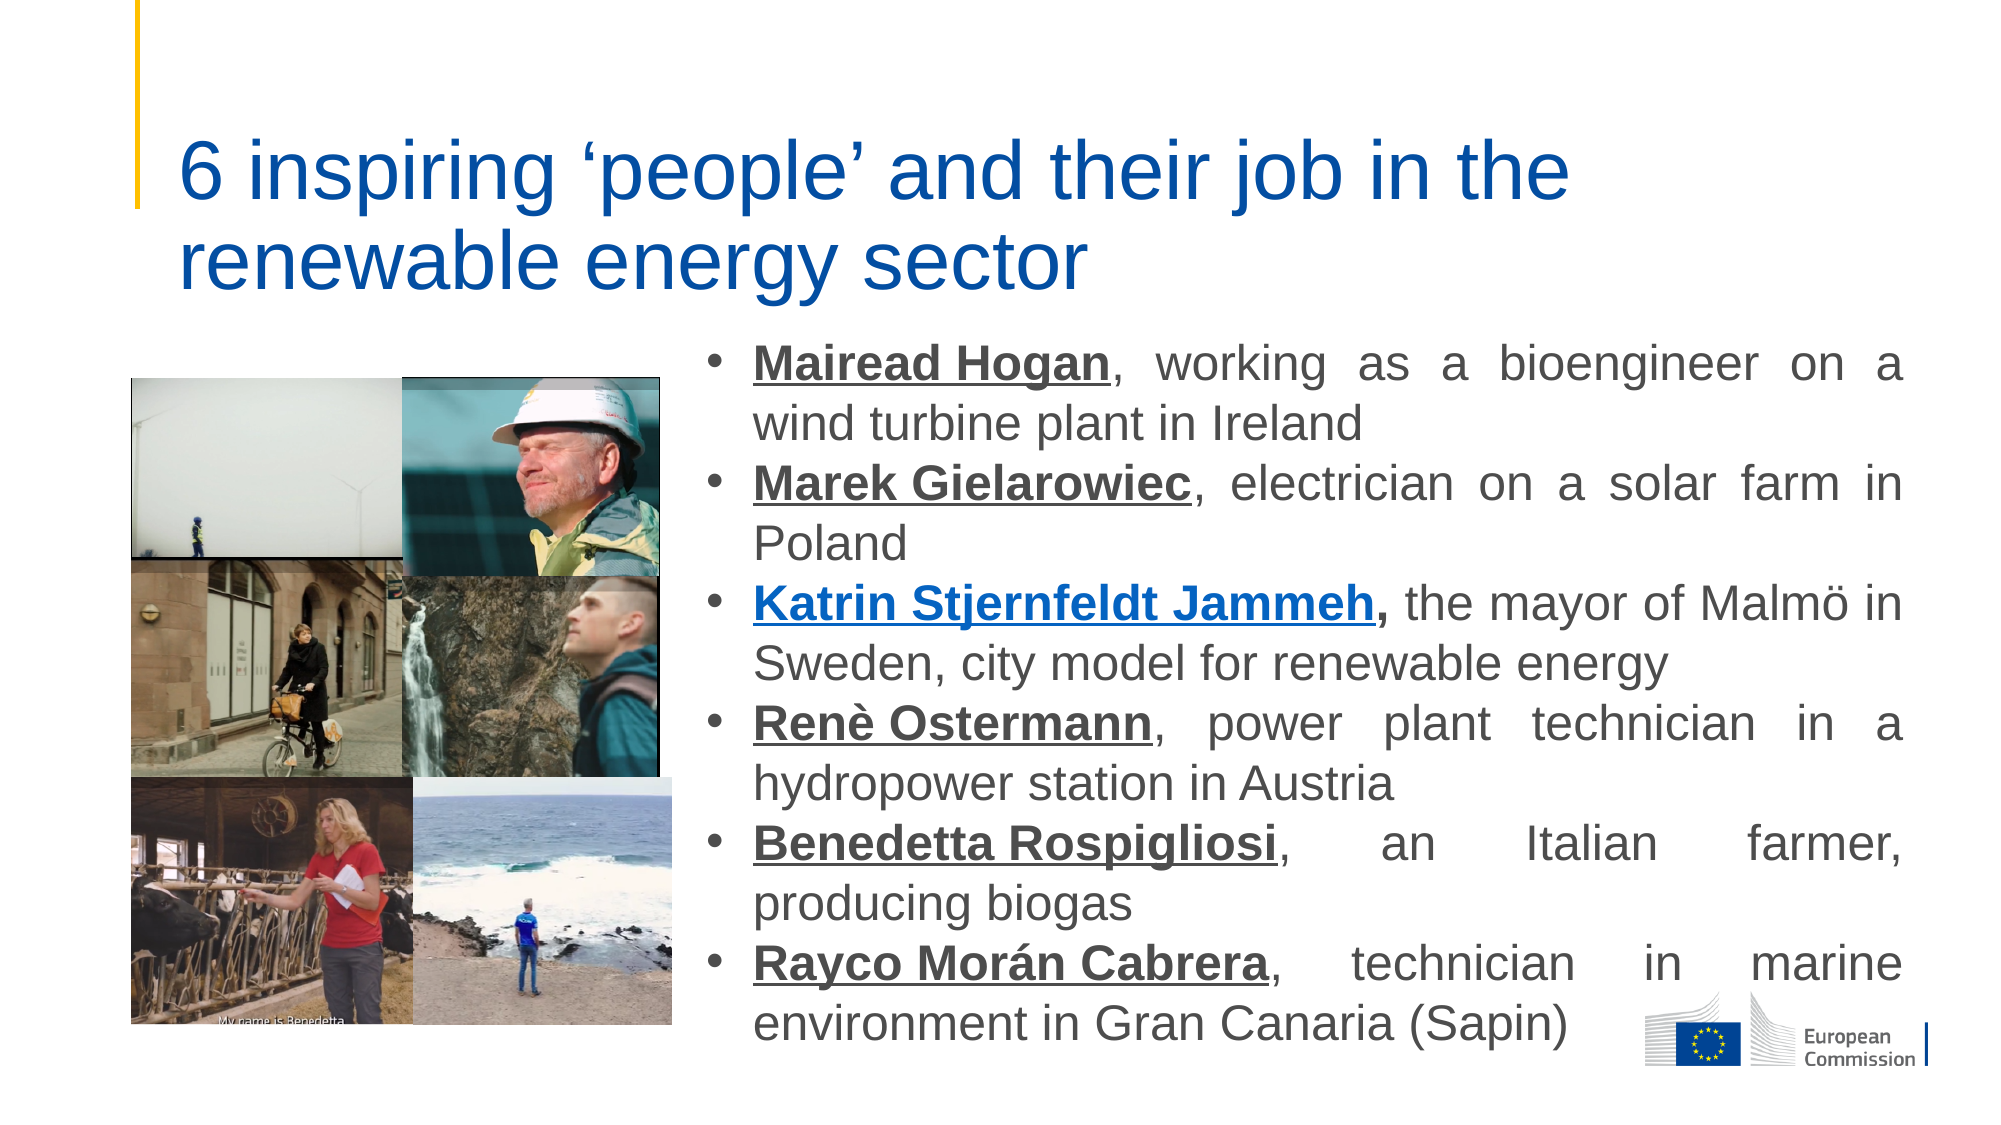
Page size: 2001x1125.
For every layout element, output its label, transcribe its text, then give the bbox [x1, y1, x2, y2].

title 6 inspiring ‘people’ and their job in the renewable energy sector [163, 79, 1889, 308]
picture [1645, 991, 1928, 1066]
picture [131, 377, 672, 1026]
text_box Mairead Hogan, working as a bioengineer on a wind turbine plant in Ireland Marek Gielarowiec, electrician on a solar farm in Poland Katrin Stjernfeldt Jammeh, the mayor of Malmö in Sweden, city model for renewable energy Renè Ostermann, power plant technician in a hydropower station in Austria Benedetta Rospigliosi, an Italian farmer, producing biogas Rayco Morán Cabrera, technician in marine environment in Gran Canaria (Sapin) [691, 322, 1919, 1058]
